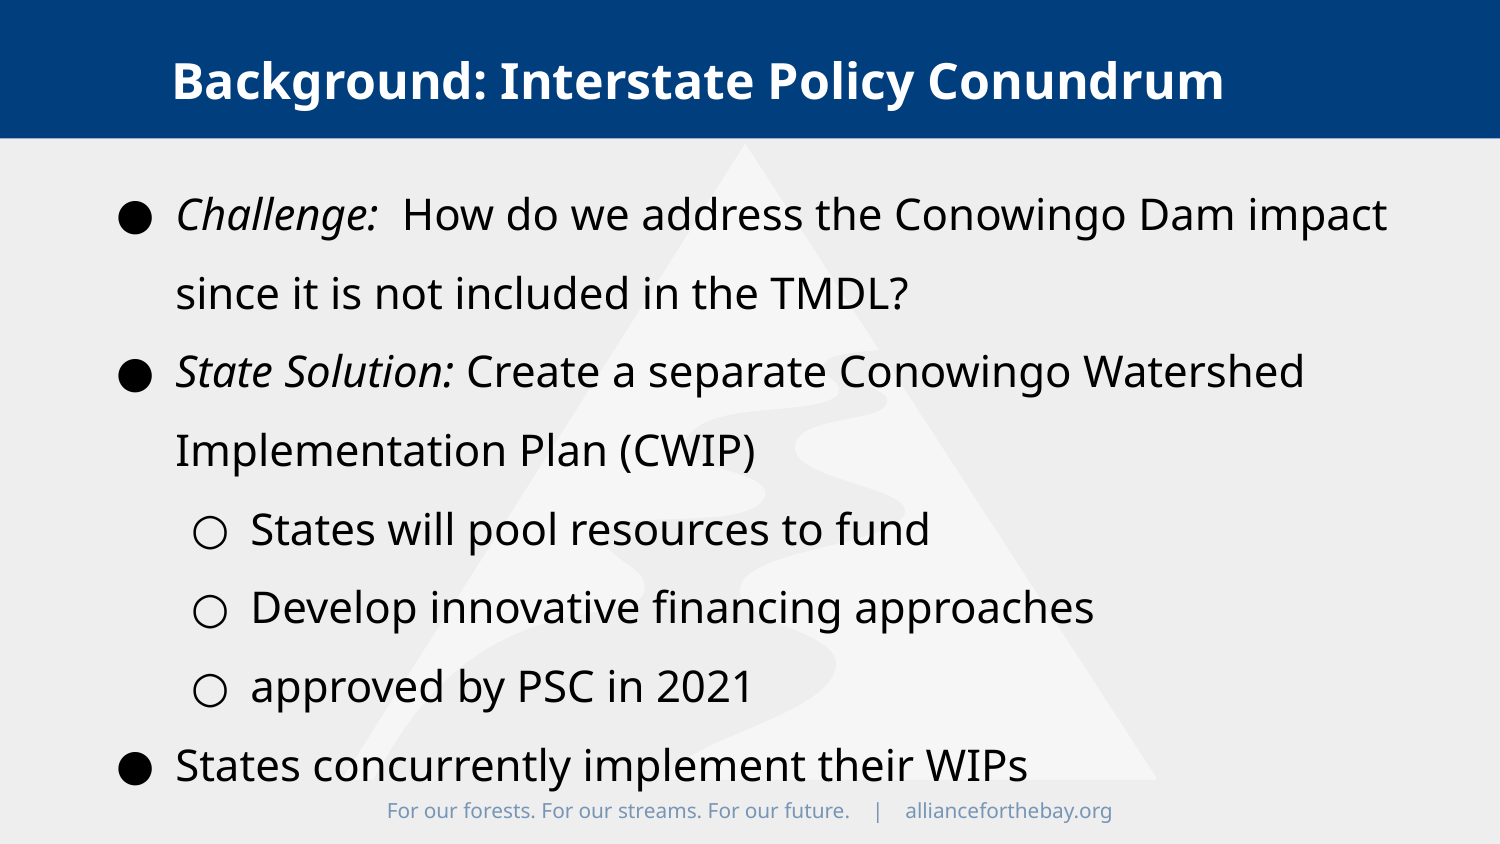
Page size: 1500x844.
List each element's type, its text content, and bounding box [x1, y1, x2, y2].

text_box [0, 0, 1500, 139]
text_box Background: Interstate Policy Conundrum [92, 42, 1305, 107]
text_box Challenge: How do we address the Conowingo Dam impact since it is not included in the TMDL? State Solution: Create a separate Conowingo Watershed Implementation Plan (CWIP) States will pool resources to fund Develop innovative financing approaches approved by PSC in 2021 States concurrently implement their WIPs [92, 107, 1408, 798]
